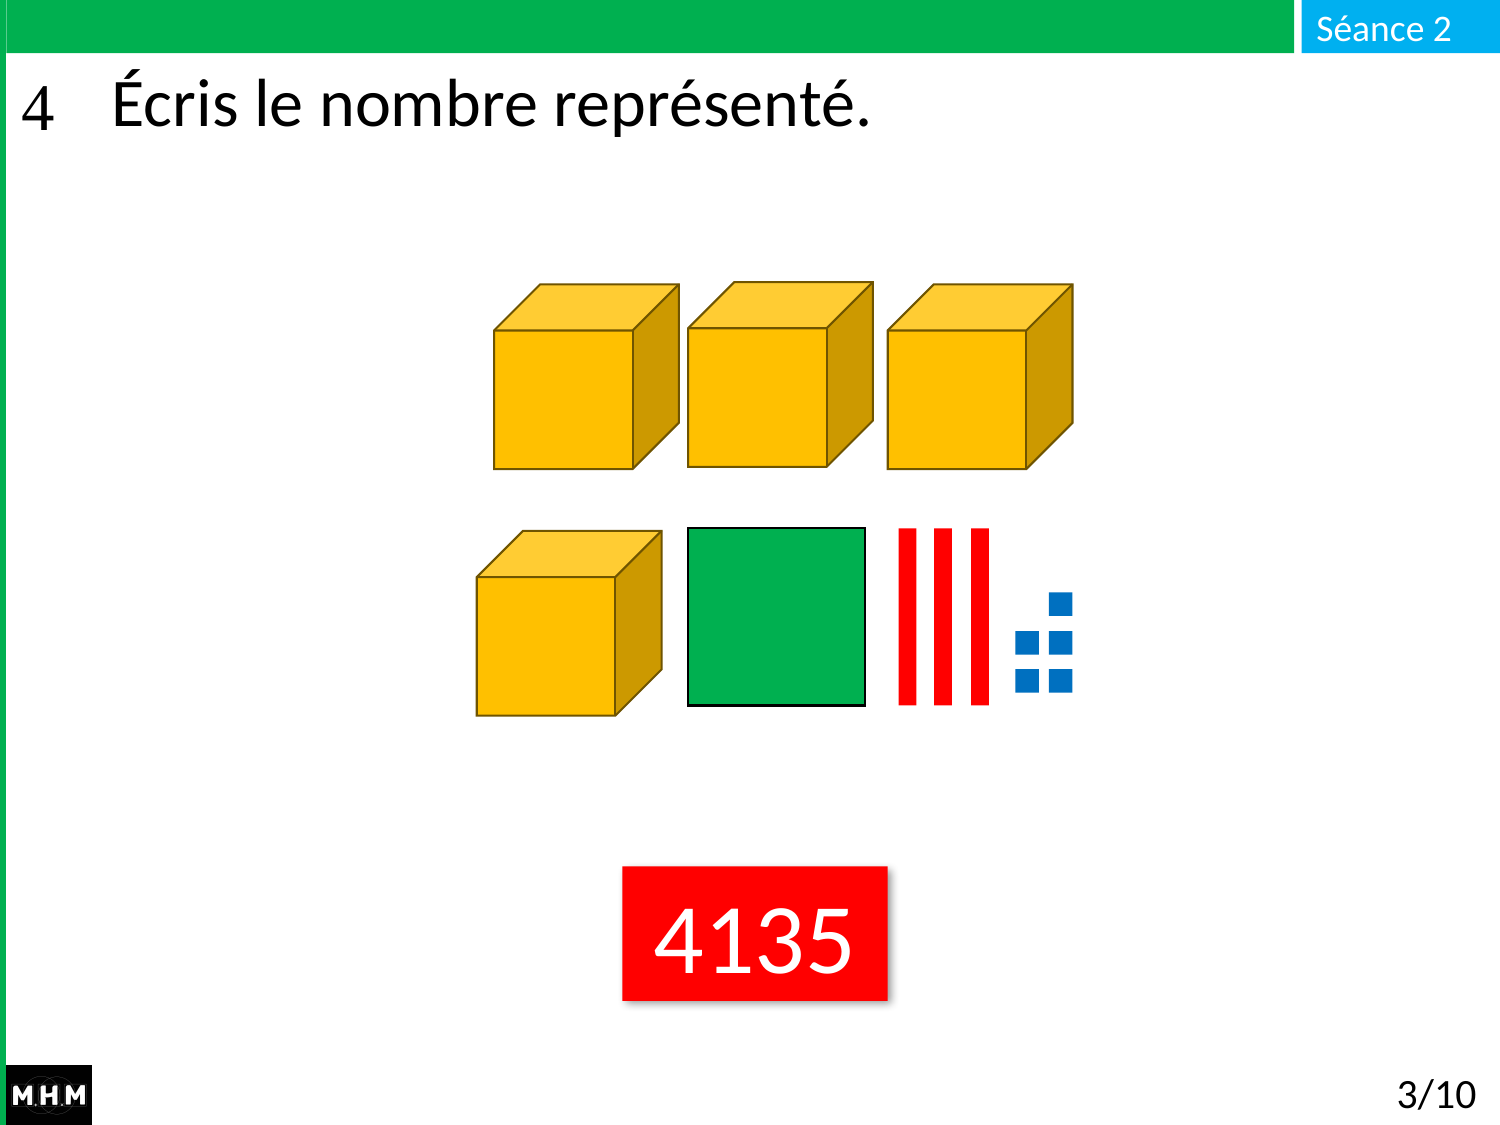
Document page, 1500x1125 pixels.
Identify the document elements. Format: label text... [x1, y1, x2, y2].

text_box [687, 281, 874, 468]
text_box [1048, 630, 1073, 656]
text_box [886, 283, 1074, 471]
picture [6, 1065, 92, 1125]
text_box [898, 527, 917, 707]
text_box [1014, 668, 1040, 694]
list 3/10 [1373, 1064, 1500, 1125]
text_box [1014, 630, 1040, 656]
text_box [493, 283, 680, 471]
title Écris le nombre représenté. [96, 60, 1391, 150]
text_box [933, 527, 953, 707]
text_box 4135 [622, 866, 888, 1001]
text_box [1048, 668, 1073, 694]
text_box [970, 527, 990, 707]
text_box [475, 529, 663, 717]
text_box [1048, 591, 1073, 617]
text_box [687, 527, 866, 707]
